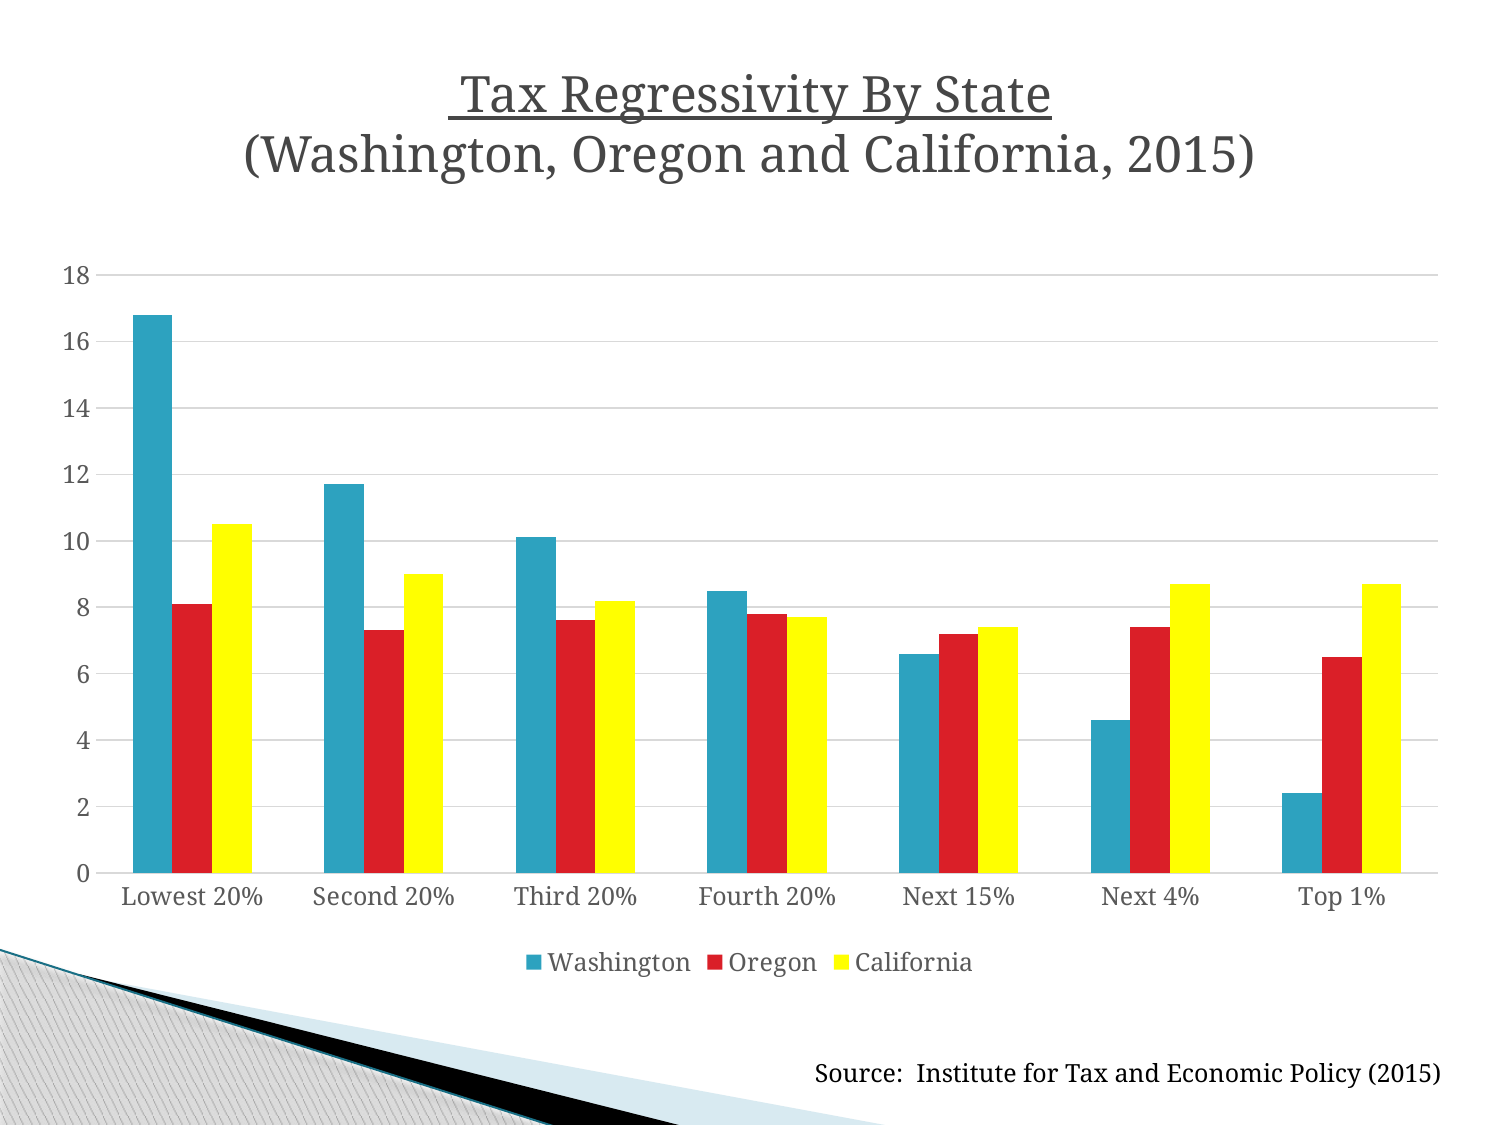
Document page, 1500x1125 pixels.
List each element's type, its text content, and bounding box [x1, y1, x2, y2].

chart [33, 242, 1467, 986]
title Tax Regressivity By State (Washington, Oregon and California, 2015) [75, 45, 1425, 200]
text_box Source: Institute for Tax and Economic Policy (2015) [800, 1050, 1500, 1095]
